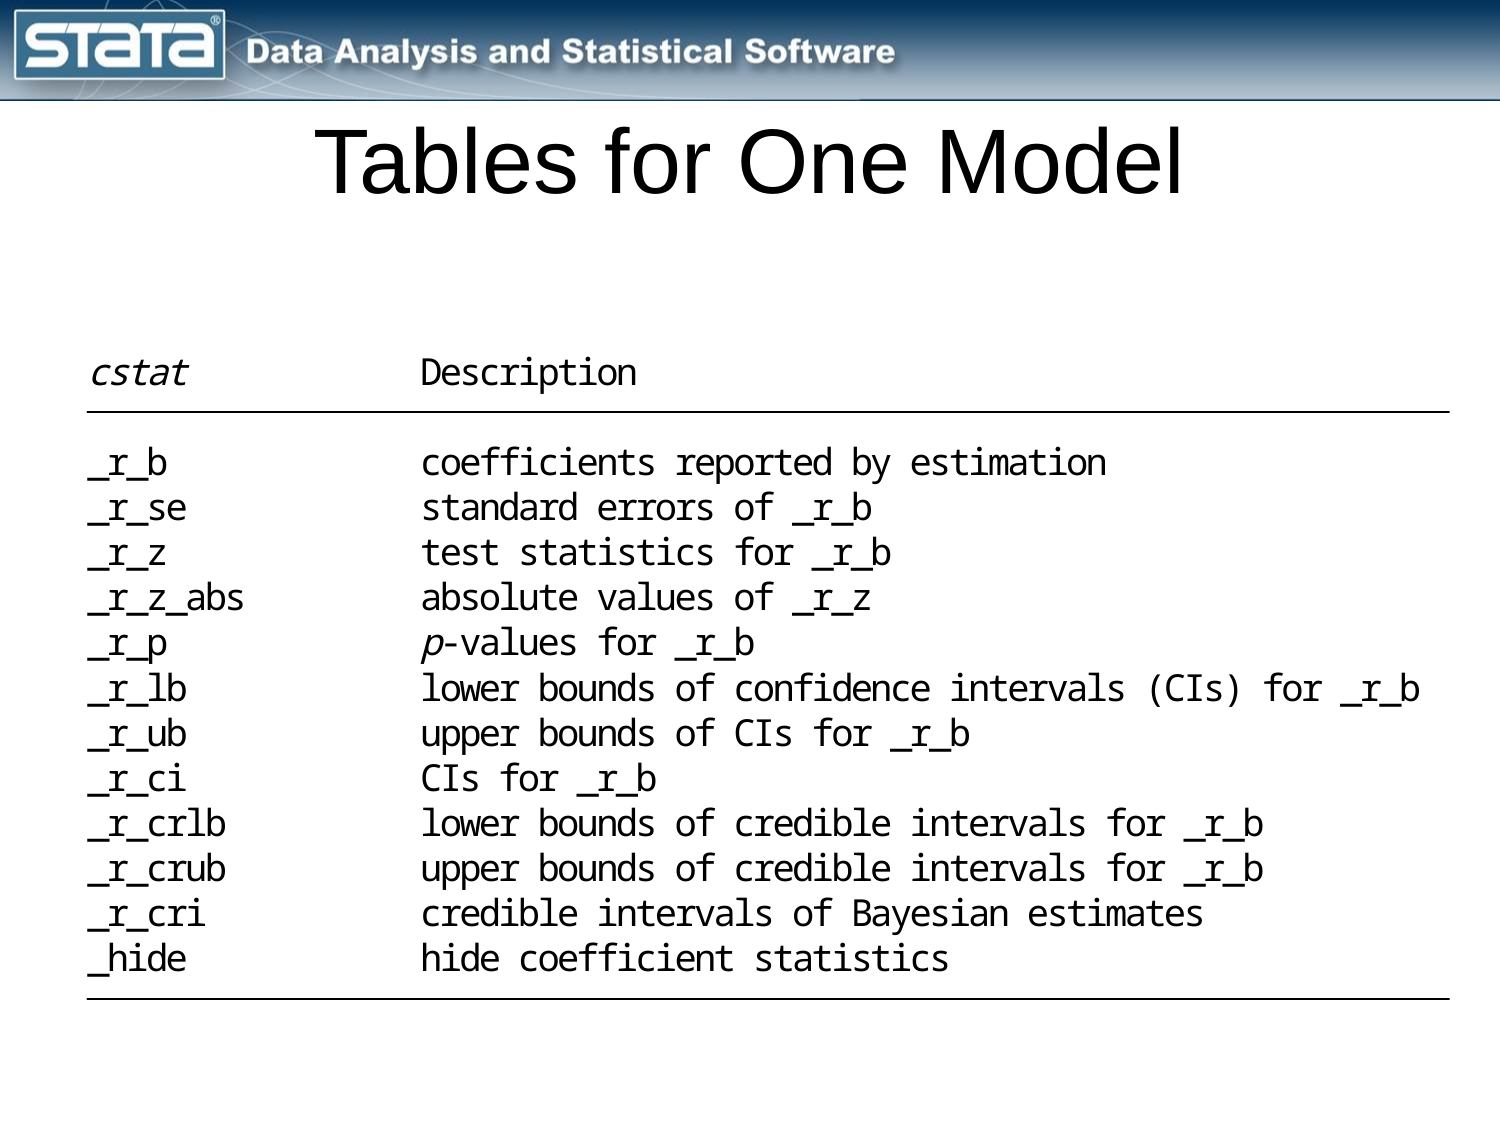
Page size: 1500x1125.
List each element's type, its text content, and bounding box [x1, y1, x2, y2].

title Tables for One Model [0, 108, 1500, 213]
picture [0, 0, 1500, 102]
picture [49, 345, 1451, 1023]
